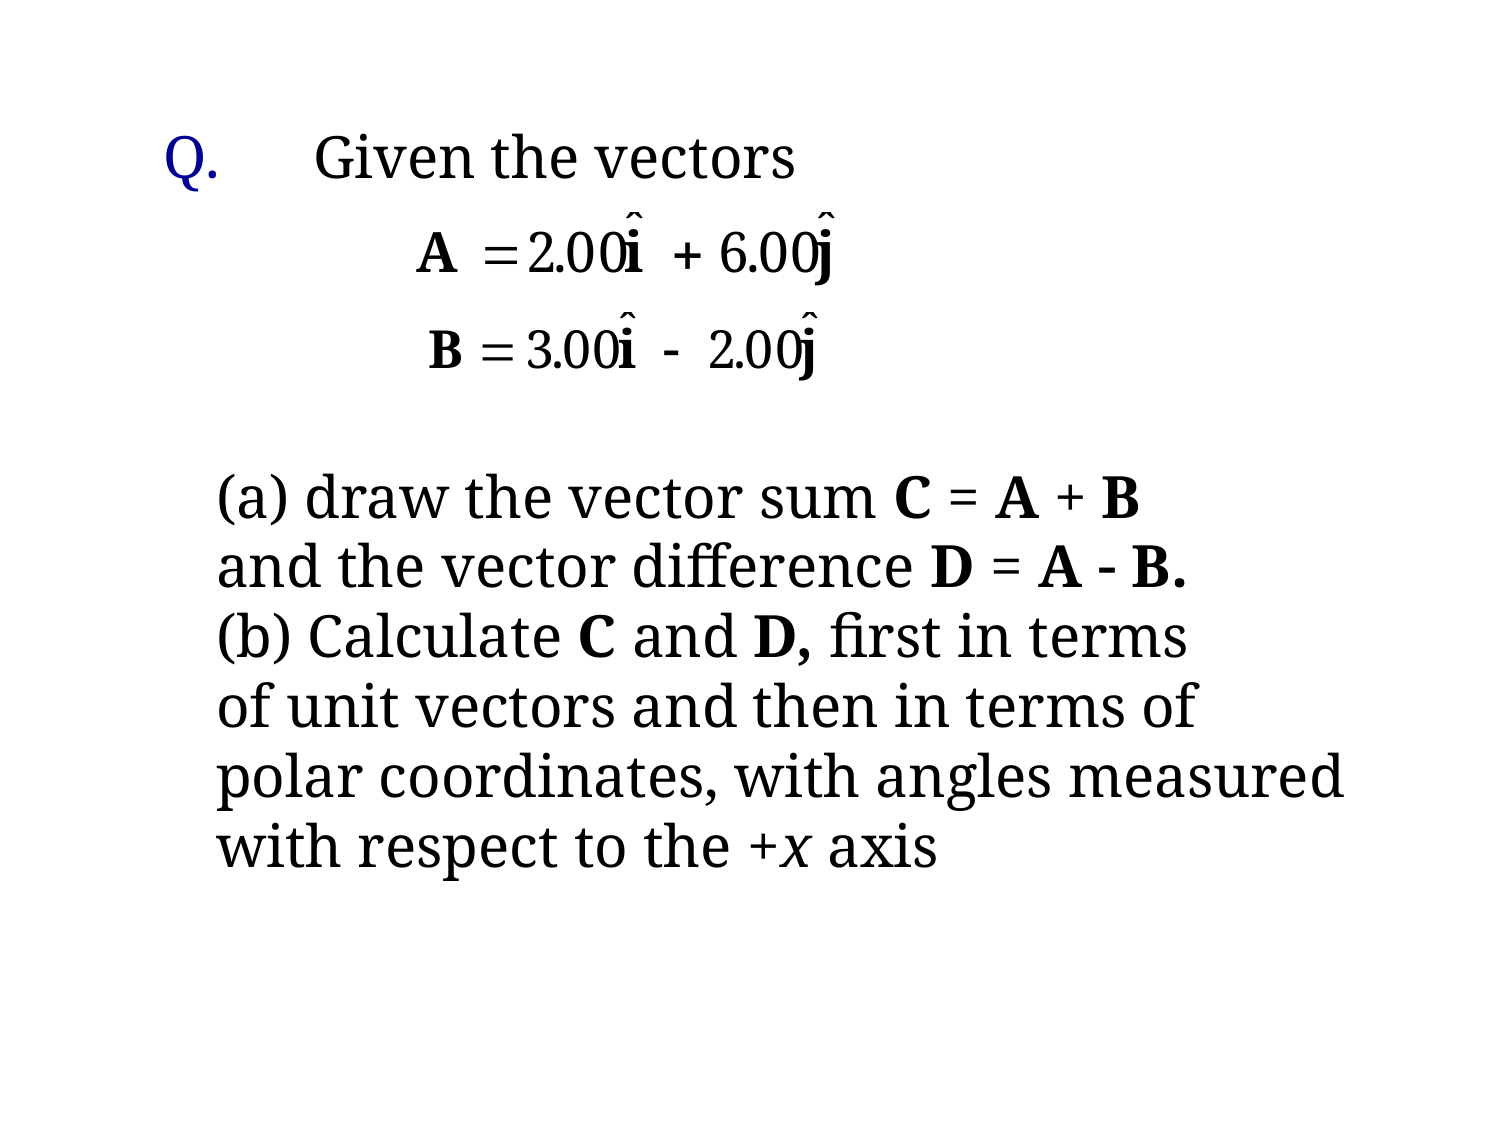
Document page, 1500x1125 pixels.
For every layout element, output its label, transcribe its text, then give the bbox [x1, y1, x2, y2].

text_box Q. Given the vectors [148, 112, 827, 198]
picture [412, 212, 841, 293]
picture [424, 312, 823, 388]
text_box (a) draw the vector sum C = A + B and the vector difference D = A  B. (b) Calculate C and D, first in terms of unit vectors and then in terms of polar coordinates, with angles measured with respect to the +x axis [201, 452, 1376, 887]
